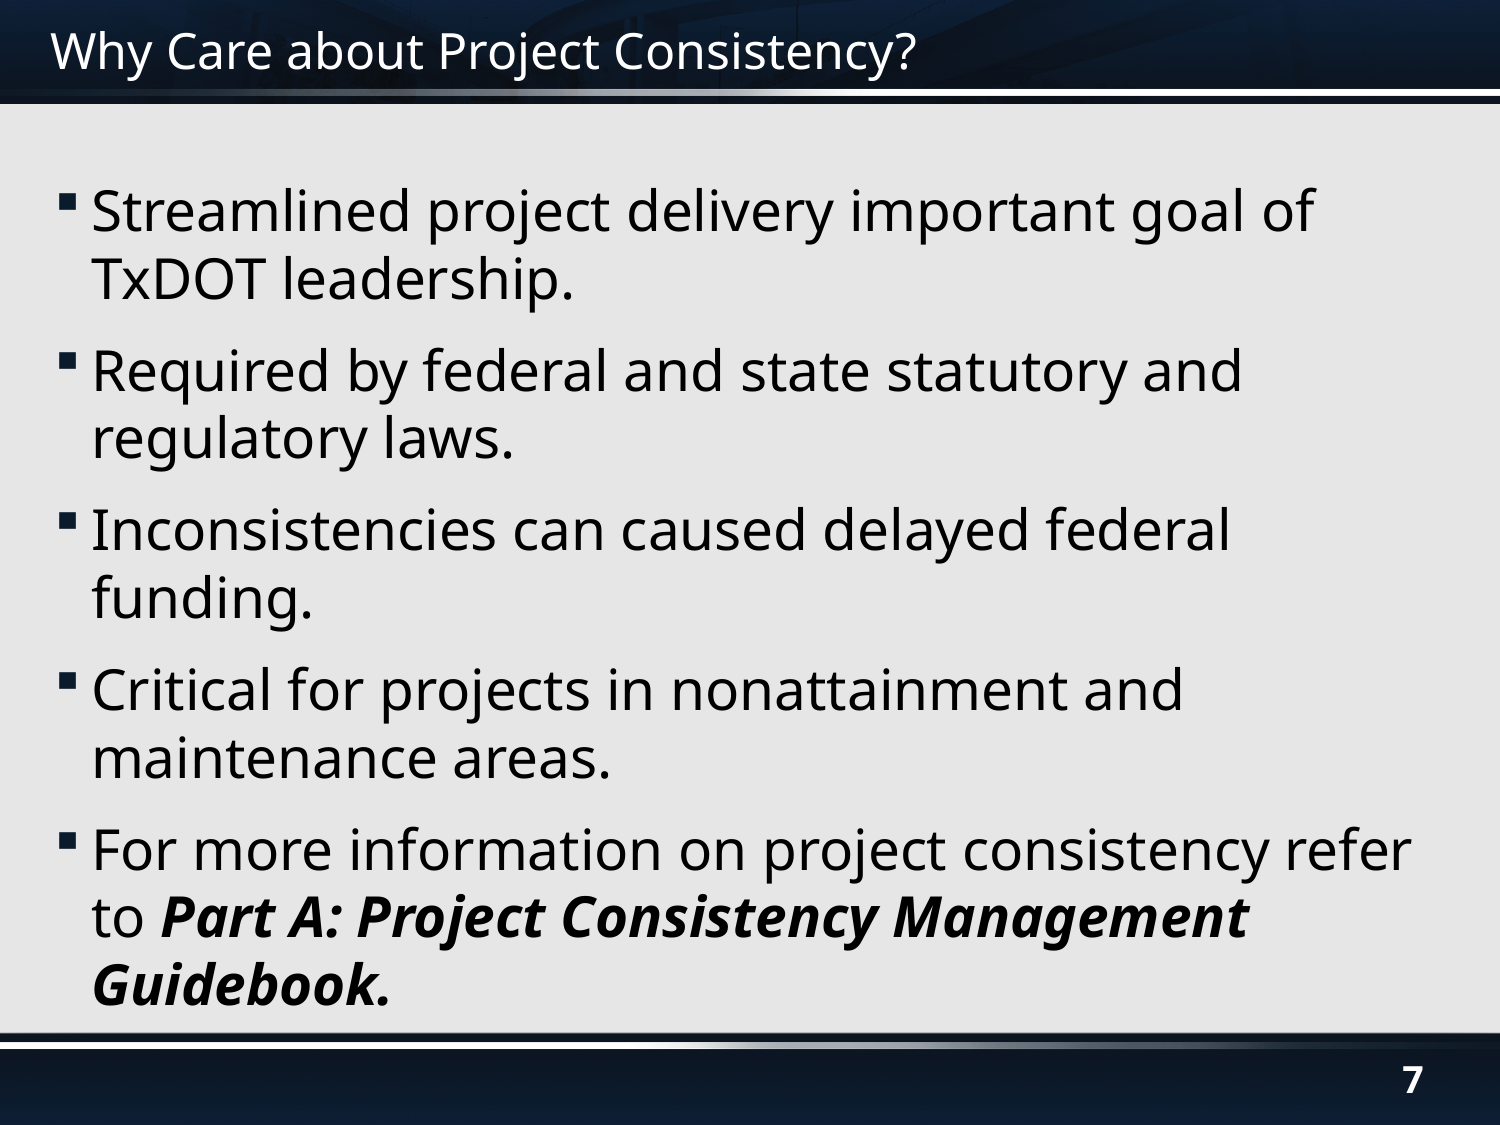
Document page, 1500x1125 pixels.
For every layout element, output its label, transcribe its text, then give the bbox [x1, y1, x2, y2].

picture [0, 0, 1500, 104]
picture [0, 1032, 1500, 1125]
title Why Care about Project Consistency? [50, 12, 1421, 89]
list Streamlined project delivery important goal of TxDOT leadership. Required by federal and state statutory and regulatory laws. Inconsistencies can caused delayed federal funding. Critical for projects in nonattainment and maintenance areas. For more information on project consistency refer to Part A: Project Consistency Management Guidebook. [54, 174, 1446, 1025]
